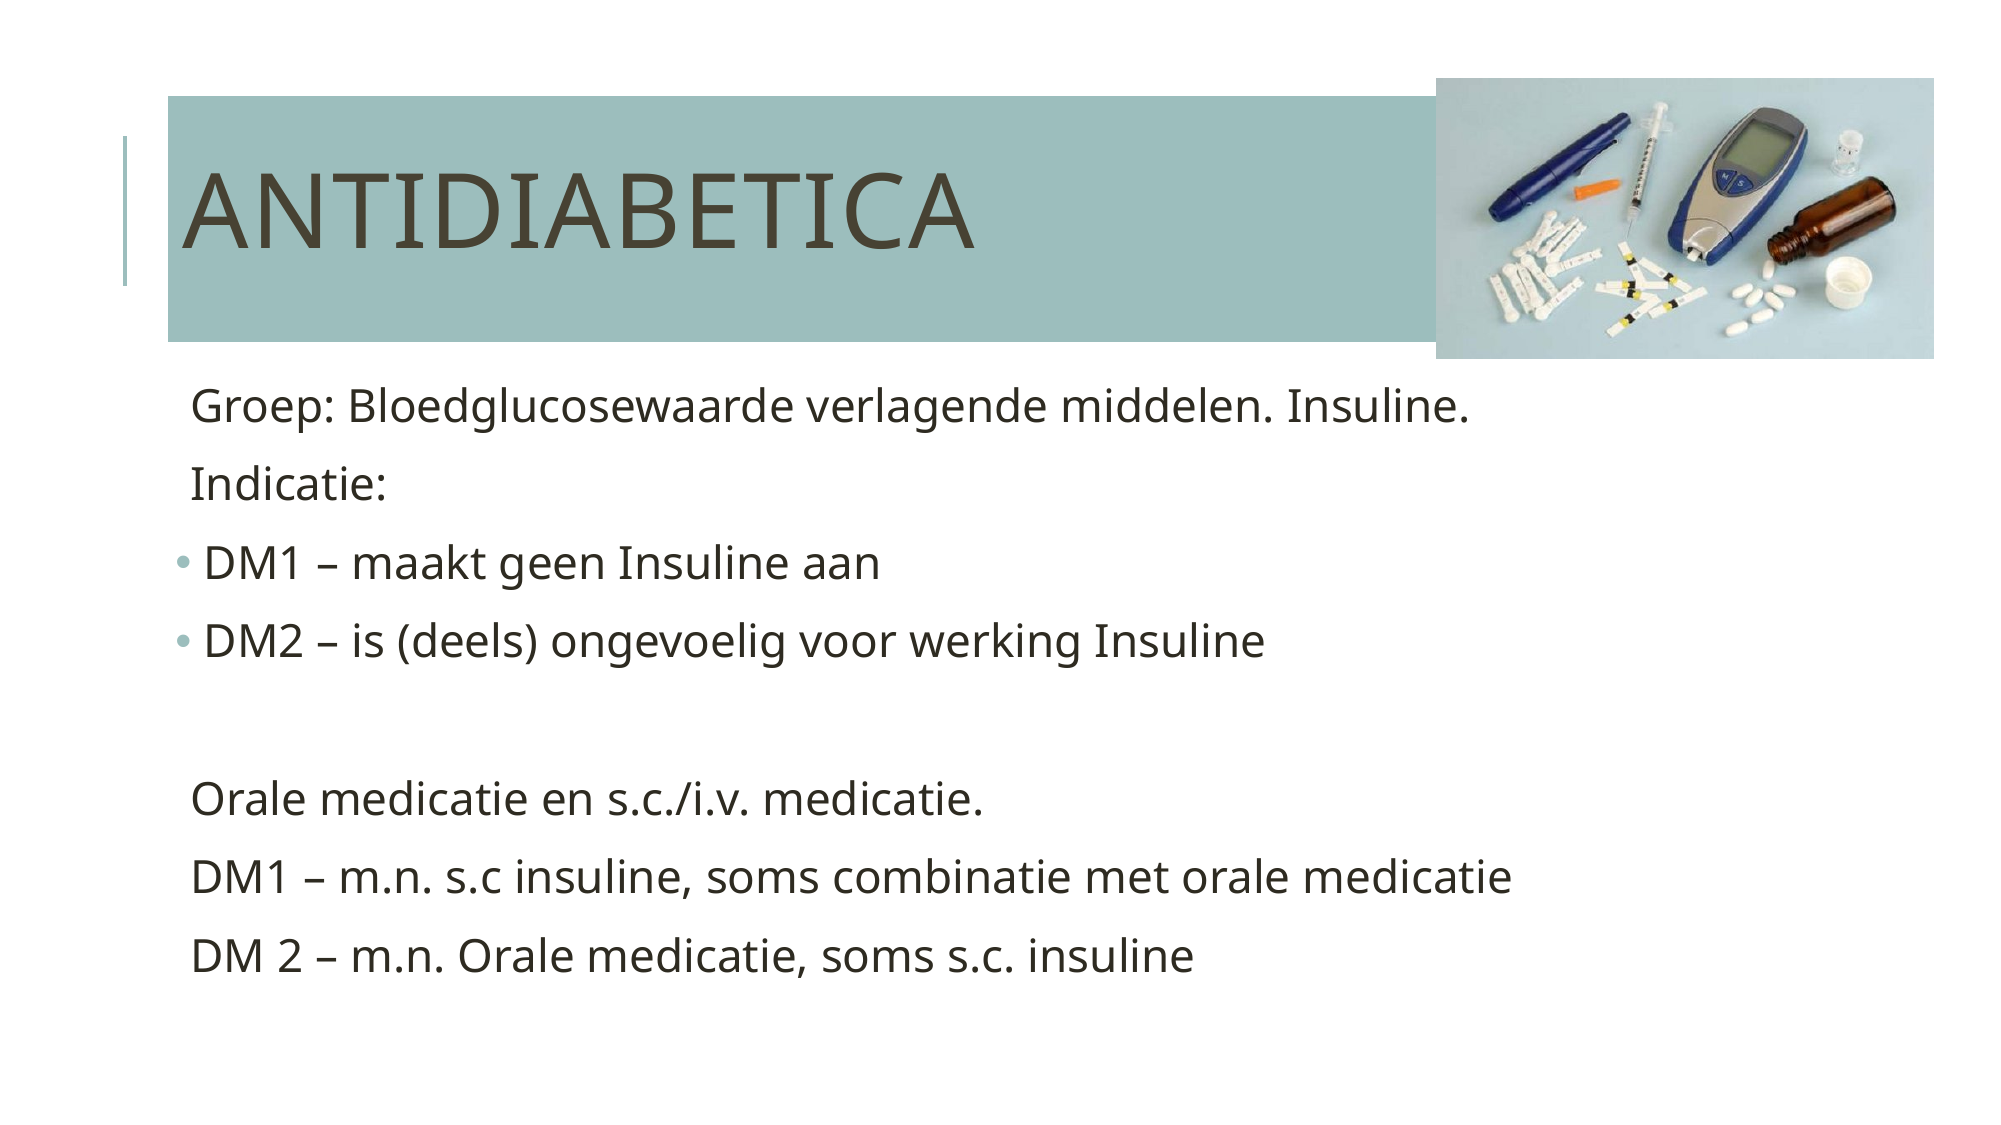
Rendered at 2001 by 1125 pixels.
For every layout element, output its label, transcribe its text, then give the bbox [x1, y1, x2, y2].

picture [1436, 78, 1934, 359]
list Groep: Bloedglucosewaarde verlagende middelen. Insuline. Indicatie: DM1 – maakt geen Insuline aan DM2 – is (deels) ongevoelig voor werking Insuline Orale medicatie en s.c./i.v. medicatie. DM1 – m.n. s.c insuline, soms combinatie met orale medicatie DM 2 – m.n. Orale medicatie, soms s.c. insuline [168, 375, 1763, 1035]
title AntiDiabetica [168, 96, 1429, 342]
